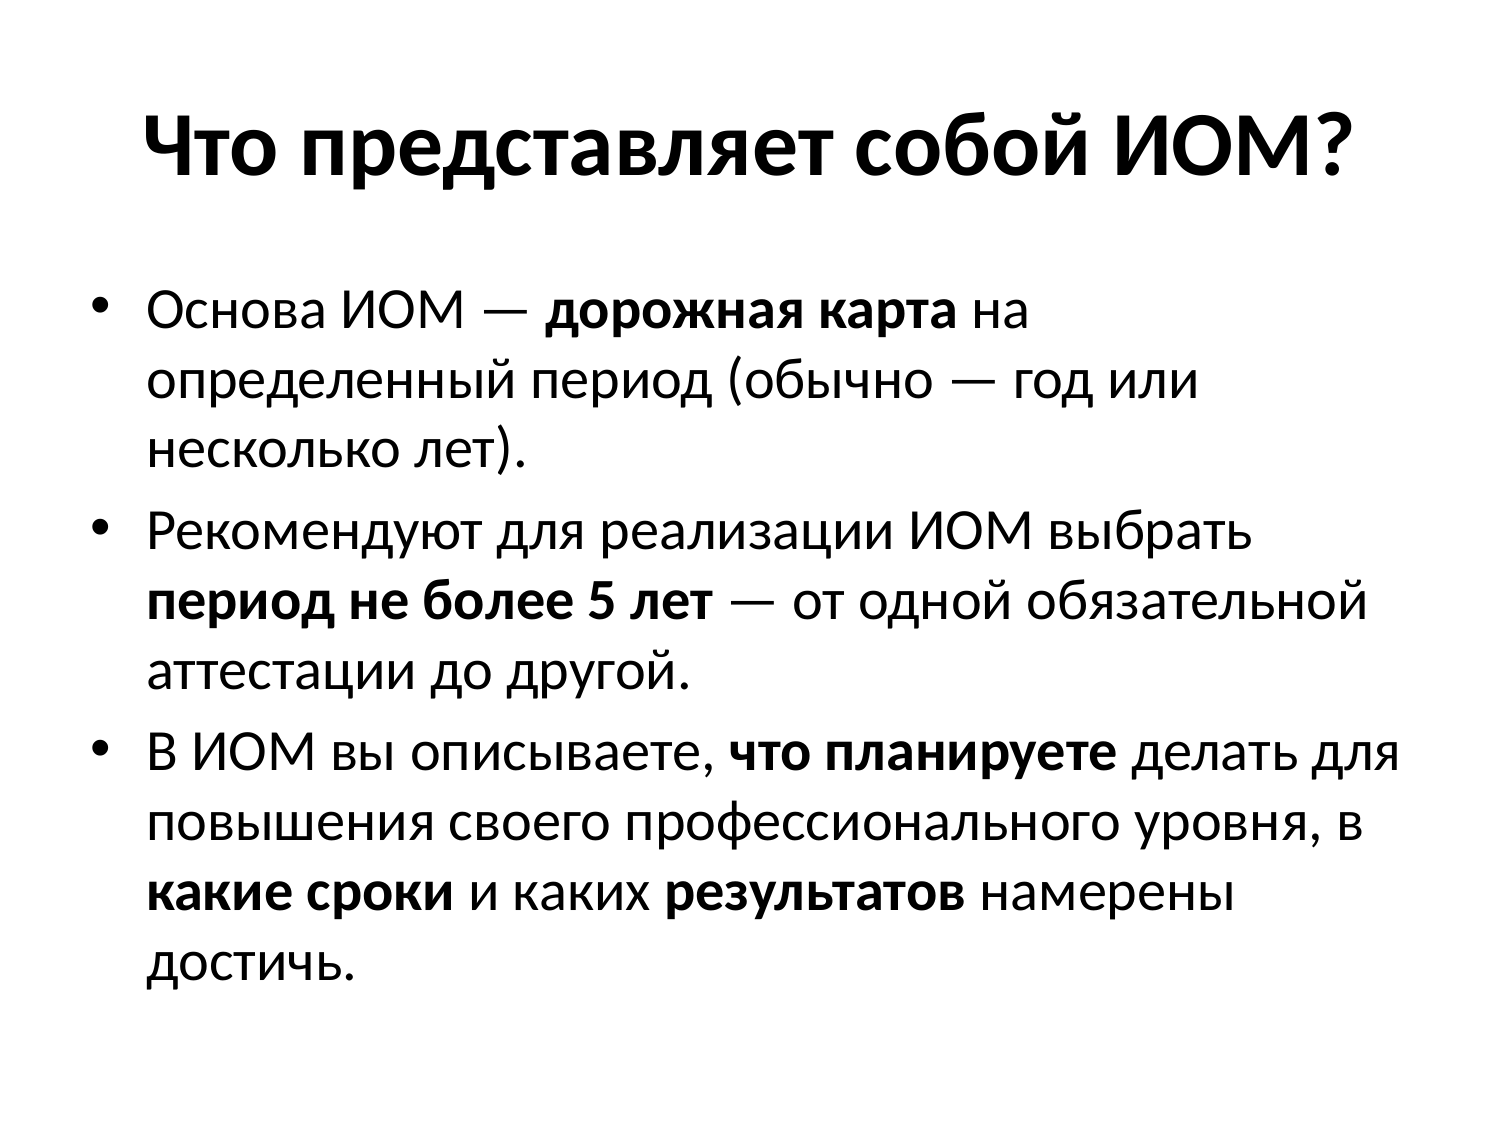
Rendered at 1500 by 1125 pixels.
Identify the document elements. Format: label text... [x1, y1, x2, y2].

list Основа ИОМ — дорожная карта на определенный период (обычно — год или несколько лет). Рекомендуют для реализации ИОМ выбрать период не более 5 лет — от одной обязательной аттестации до другой. В ИОМ вы описываете, что планируете делать для повышения своего профессионального уровня, в какие сроки и каких результатов намерены достичь. [75, 262, 1425, 1005]
title Что представляет собой ИОМ? [75, 45, 1425, 233]
